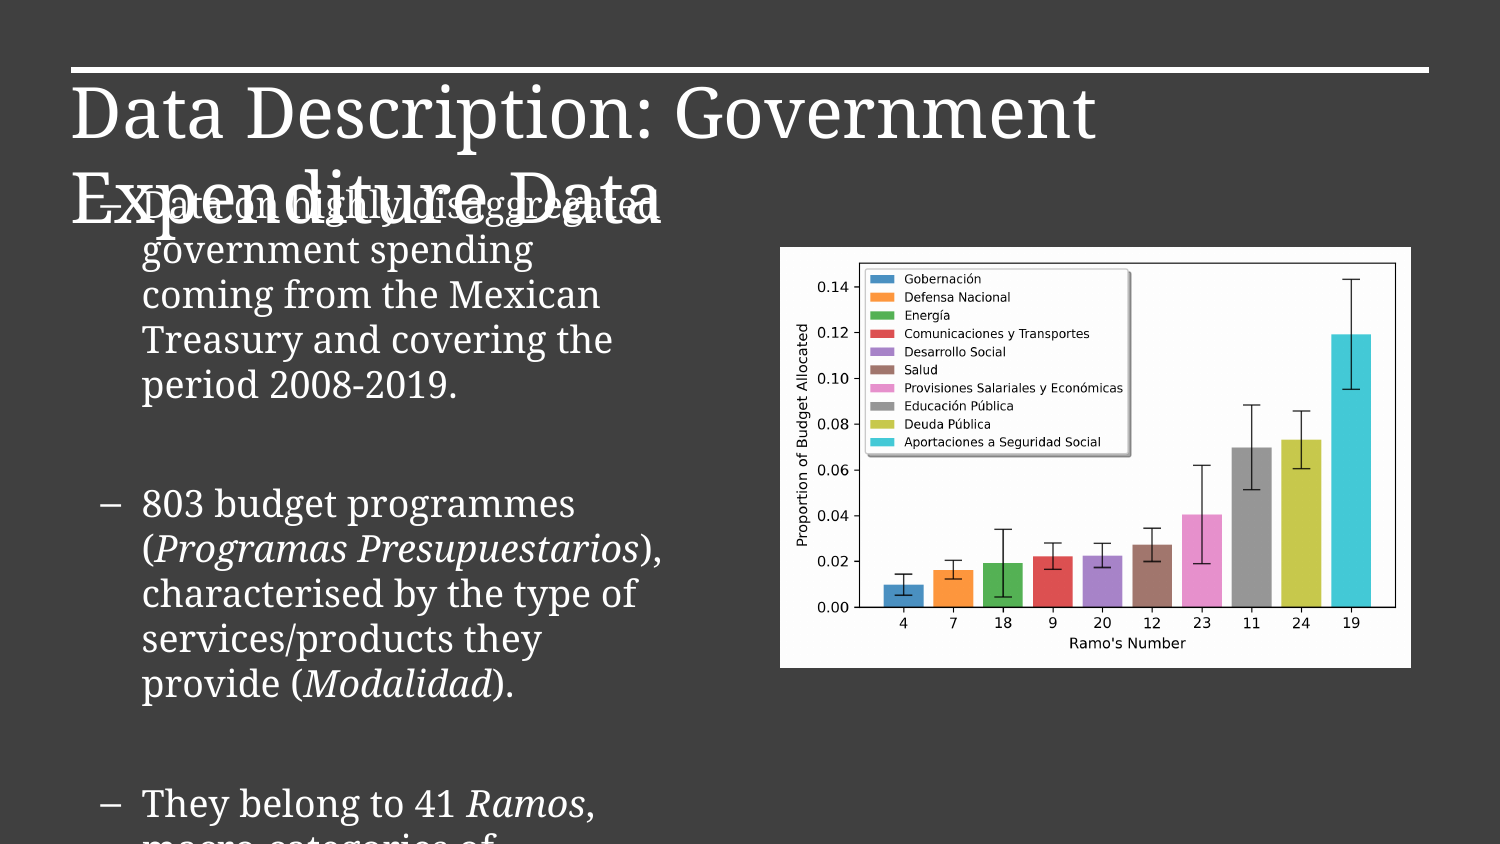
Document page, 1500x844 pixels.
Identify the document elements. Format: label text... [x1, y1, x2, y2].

picture [780, 247, 1411, 669]
list Data on highly disaggregated government spending coming from the Mexican Treasury and covering the period 2008-2019. 803 budget programmes (Programas Presupuestarios), characterised by the type of services/products they provide (Modalidad). They belong to 41 Ramos, macro-categories of expenditure (i.e., Work and Social Welfare, Public Education…). [70, 183, 681, 712]
list Data Description: Government Expenditure Data [70, 67, 1446, 183]
